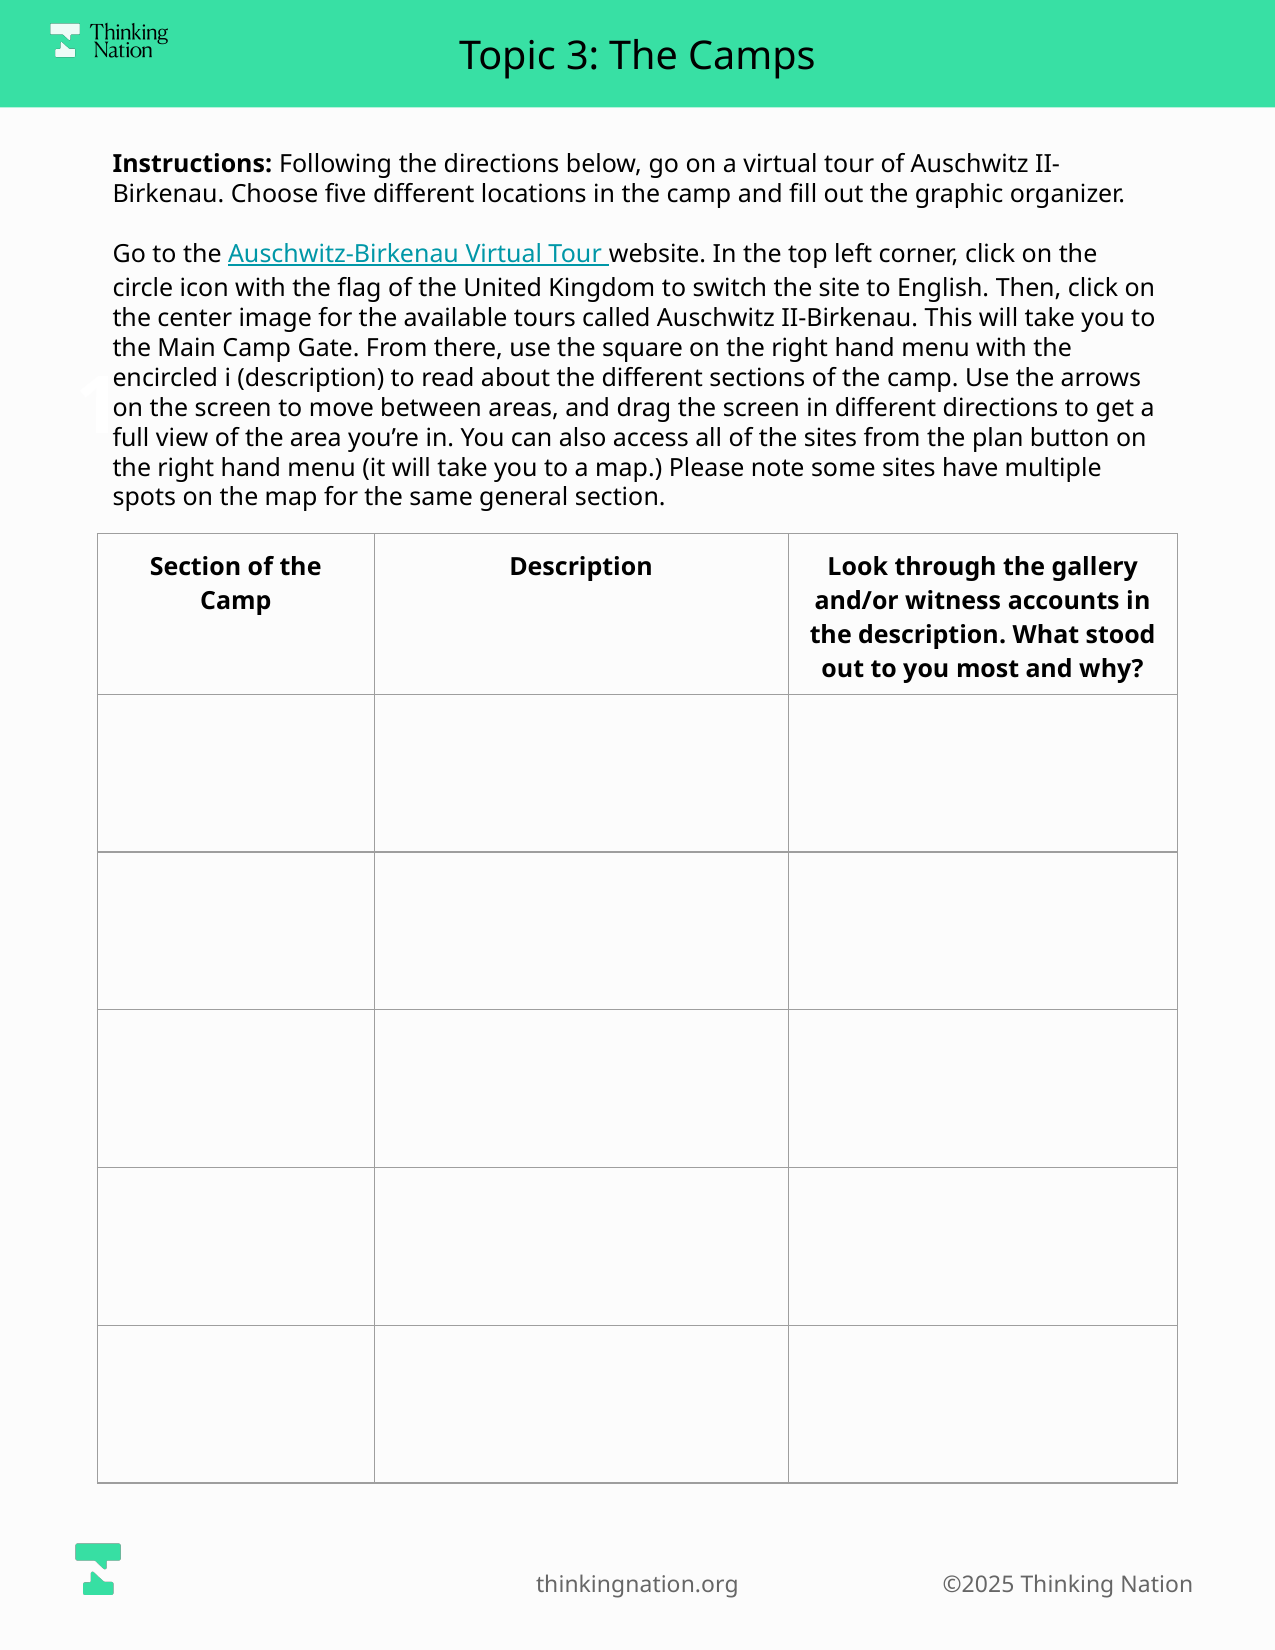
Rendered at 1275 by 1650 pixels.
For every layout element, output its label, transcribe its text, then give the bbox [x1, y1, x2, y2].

table_cell [98, 695, 374, 851]
text_box thinkingnation.org [486, 1553, 789, 1605]
table_cell [375, 695, 788, 851]
table_header Section of the Camp [98, 534, 374, 694]
table_cell [789, 853, 1177, 1009]
table_cell [375, 1010, 788, 1167]
text_box 1 [30, 315, 165, 450]
table_cell [98, 1326, 374, 1482]
table_cell [375, 853, 788, 1009]
table_cell [789, 695, 1177, 851]
table_header Look through the gallery and/or witness accounts in the description. What stood out to you most and why? [789, 534, 1177, 694]
table_cell [789, 1010, 1177, 1167]
table_cell [375, 1326, 788, 1482]
table_cell [789, 1326, 1177, 1482]
table_cell [375, 1168, 788, 1325]
text_box ©2025 Thinking Nation [907, 1553, 1210, 1605]
table_cell [98, 1010, 374, 1167]
table_cell [789, 1168, 1177, 1325]
picture [36, 12, 172, 69]
text_box Topic 3: The Camps [0, 0, 1275, 108]
text_box Instructions: Following the directions below, go on a virtual tour of Auschwitz II- Birkenau. Choose five different locations in the camp and fill out the graphic organizer. Go to the Auschwitz-Birkenau Virtual Tour website. In the top left corner, click on the circle icon with the flag of the United Kingdom to switch the site to English. Then, click on the center image for the available tours called Auschwitz II-Birkenau. This will take you to the Main Camp Gate. From there, use the square on the right hand menu with the encircled i (description) to read about the different sections of the camp. Use the arrows on the screen to move between areas, and drag the screen in different directions to get a full view of the area you’re in. You can also access all of the sites from the plan button on the right hand menu (it will take you to a map.) Please note some sites have multiple spots on the map for the same general section. [97, 132, 1178, 533]
table_cell [98, 853, 374, 1009]
picture [62, 1533, 134, 1605]
table_cell [98, 1168, 374, 1325]
table_header Description [375, 534, 788, 694]
